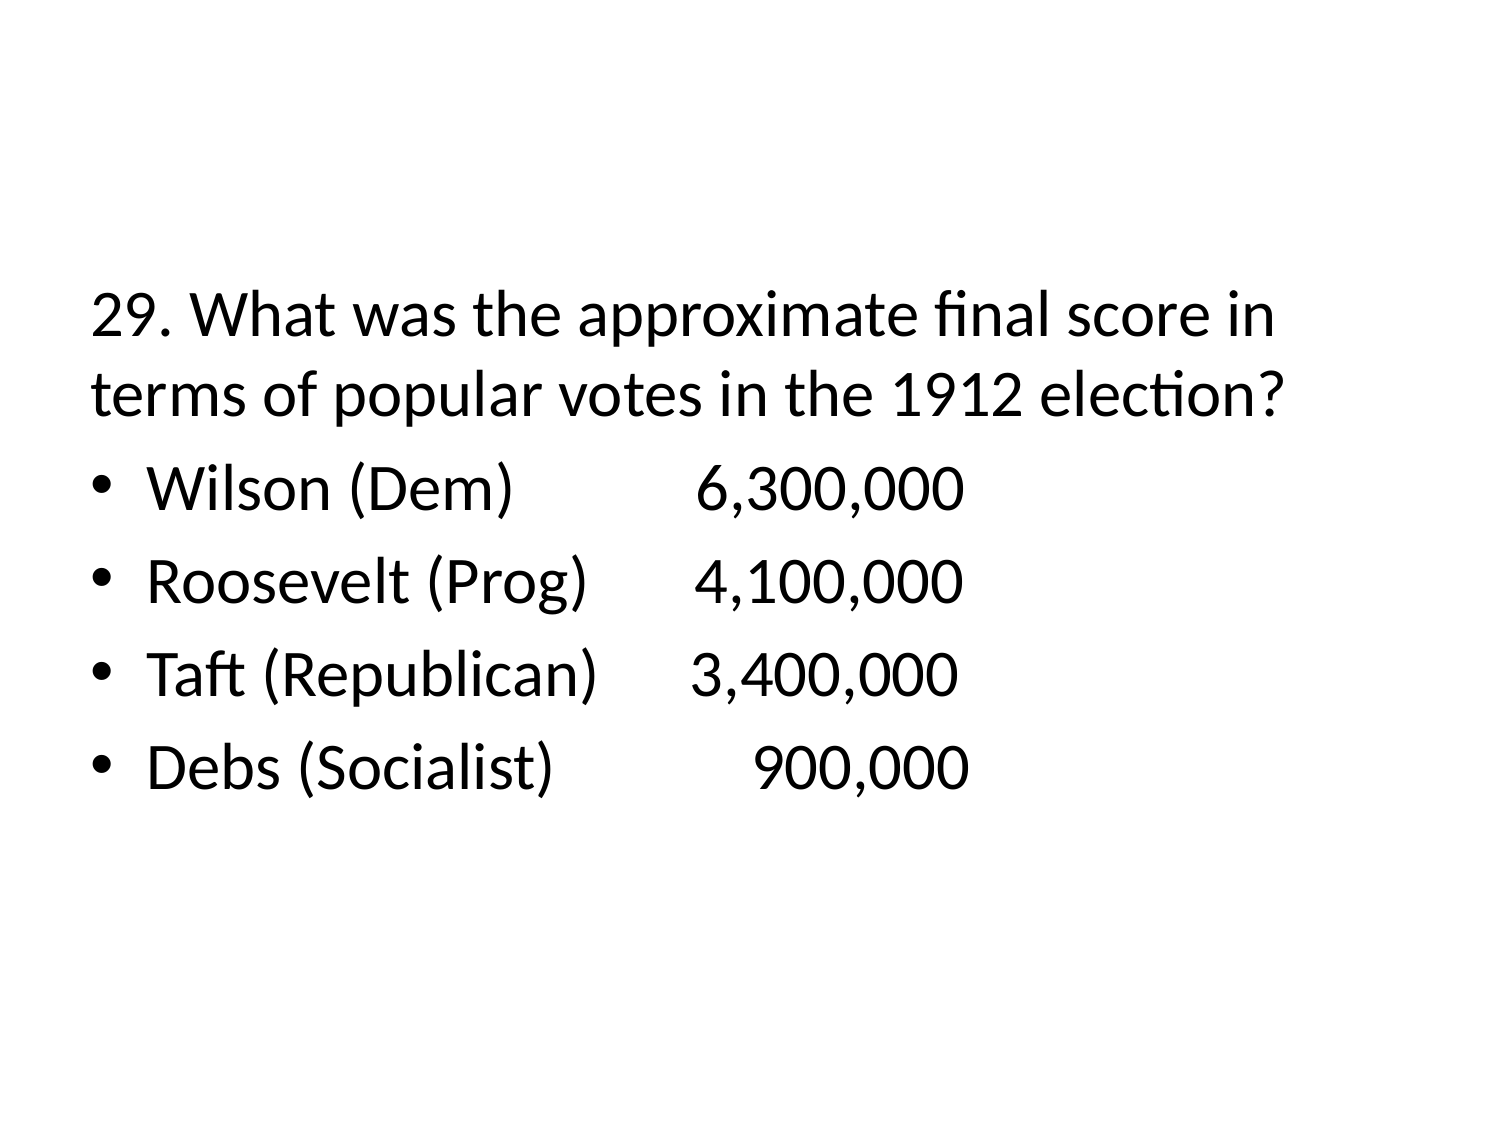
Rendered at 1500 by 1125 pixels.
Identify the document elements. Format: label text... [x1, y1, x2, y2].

list 29. What was the approximate final score in terms of popular votes in the 1912 election? Wilson (Dem) 6,300,000 Roosevelt (Prog) 4,100,000 Taft (Republican) 3,400,000 Debs (Socialist) 900,000 [75, 262, 1425, 1005]
